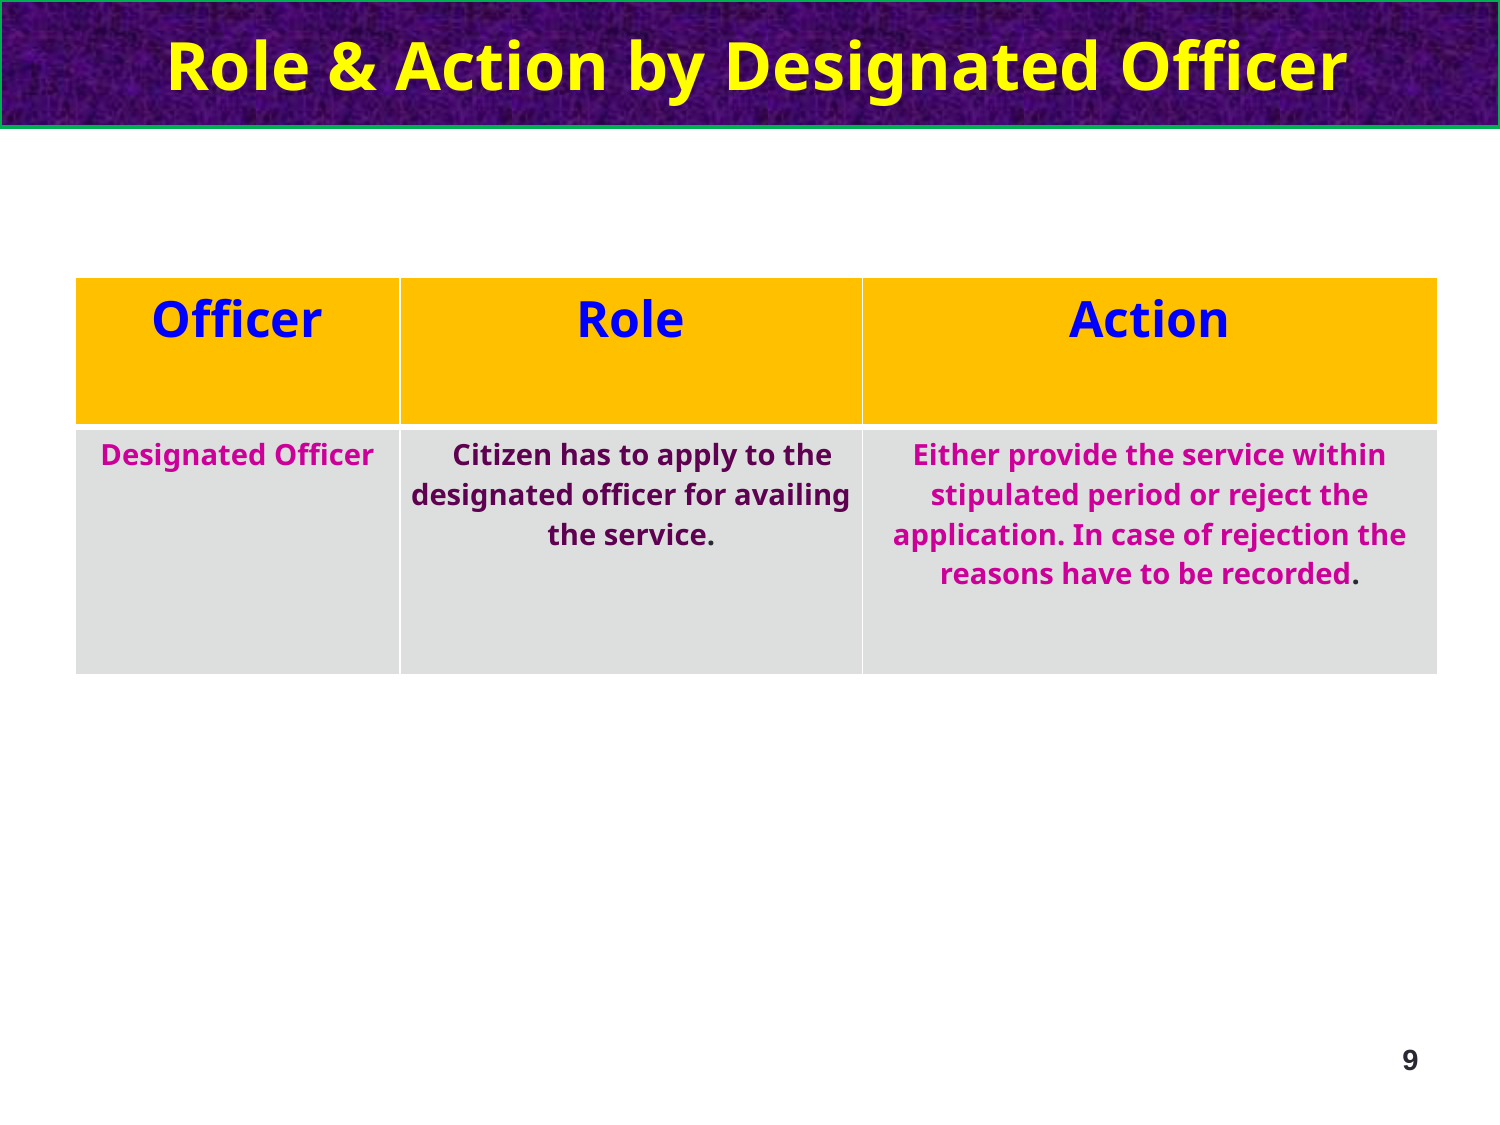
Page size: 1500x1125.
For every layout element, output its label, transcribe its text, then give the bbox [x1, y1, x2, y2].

text_box Role & Action by Designated Officer [0, 0, 1500, 129]
text_box 9 [1387, 1025, 1463, 1092]
table_cell Citizen has to apply to the designated officer for availing the service. [401, 430, 862, 674]
table_cell Designated Officer [76, 430, 399, 674]
table_header Officer [76, 278, 399, 424]
table_header Action [863, 278, 1437, 424]
table_header Role [401, 278, 862, 424]
table_cell Either provide the service within stipulated period or reject the application. In case of rejection the reasons have to be recorded. [863, 430, 1437, 674]
